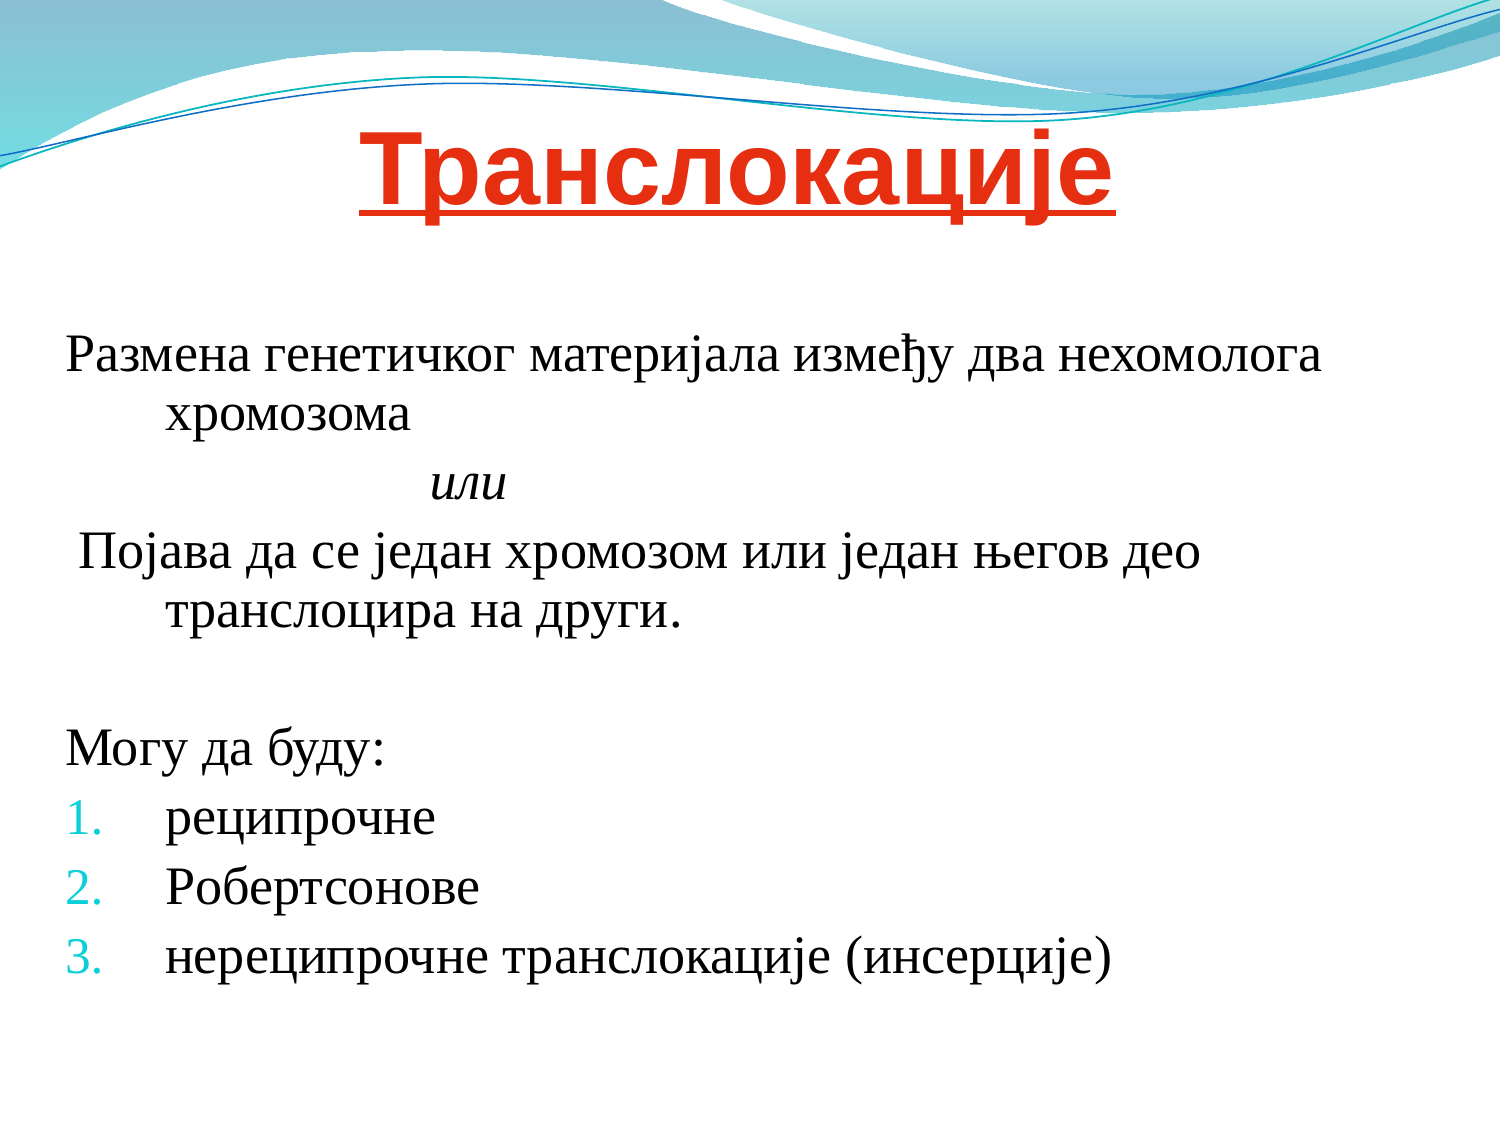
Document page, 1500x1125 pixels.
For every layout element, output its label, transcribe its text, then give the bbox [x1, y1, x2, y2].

list Размена генетичког материјала између два нехомолога хромозома или Појава да се један хромозом или један његов део транслоцира на други. Могу да буду: реципрочне Робертсонове нереципрочне транслокације (инсерције) [49, 317, 1426, 1088]
title Транслокације [62, 37, 1413, 226]
